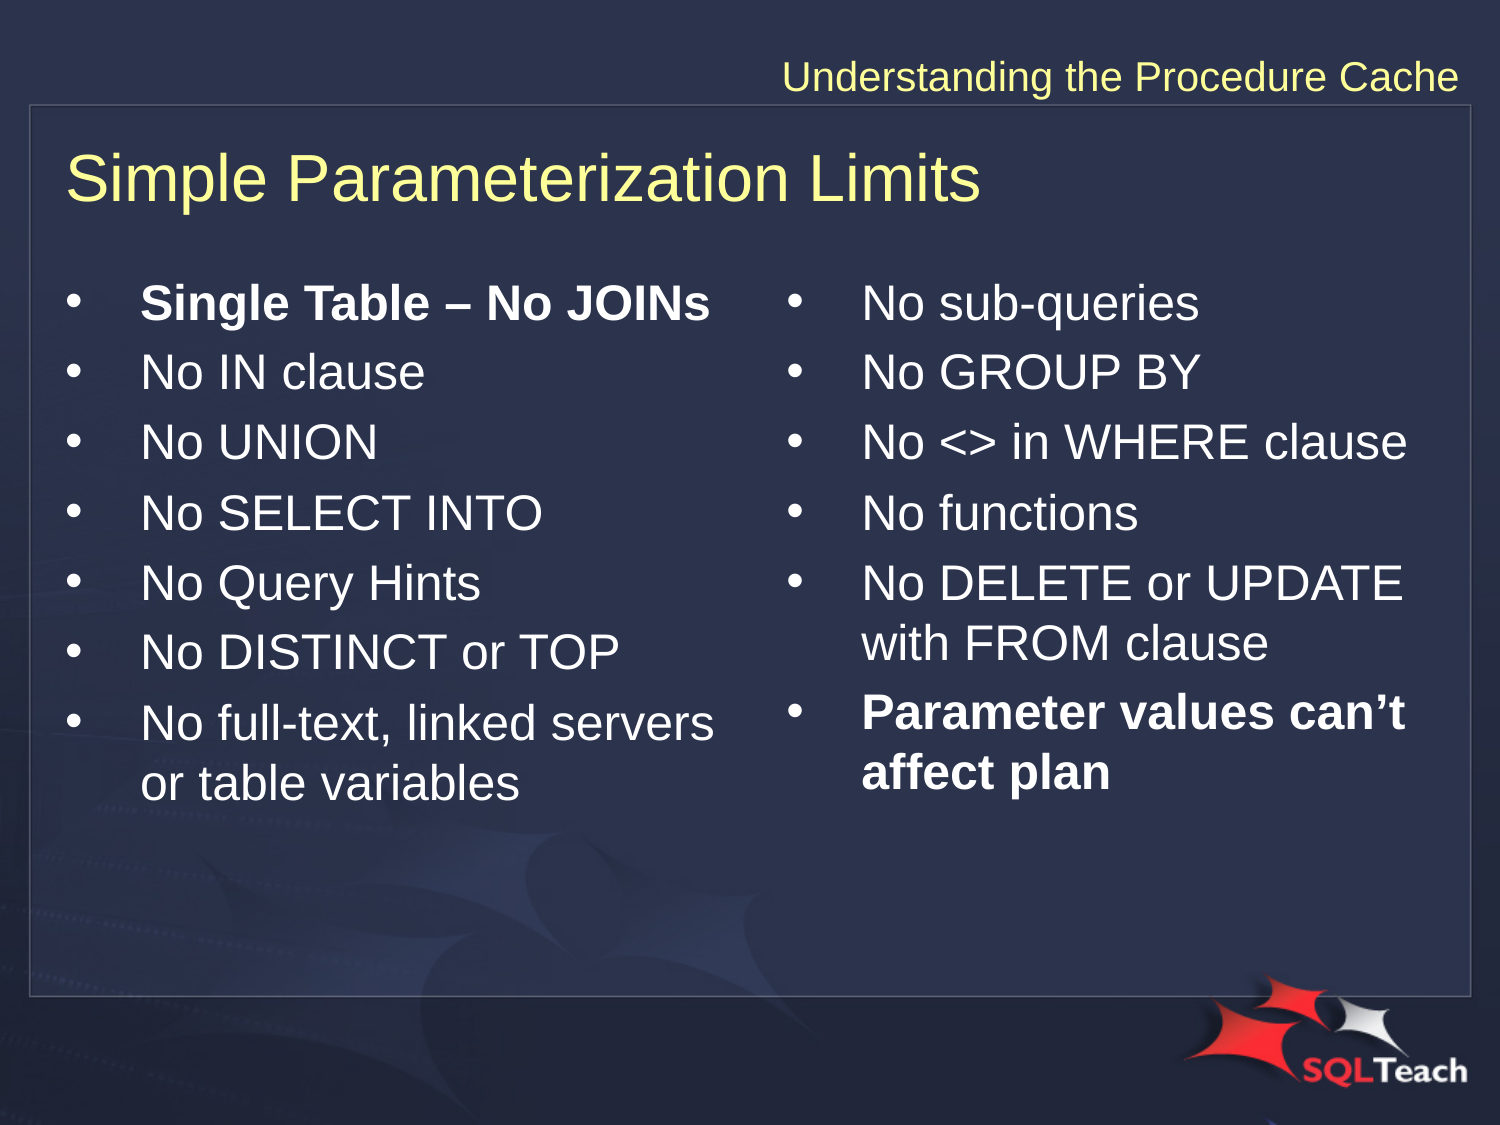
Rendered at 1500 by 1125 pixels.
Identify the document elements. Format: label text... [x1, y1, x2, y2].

list Single Table – No JOINs No IN clause No UNION No SELECT INTO No Query Hints No DISTINCT or TOP No full-text, linked servers or table variables No sub-queries No GROUP BY No <> in WHERE clause No functions No DELETE or UPDATE with FROM clause Parameter values can’t affect plan [49, 262, 1463, 988]
picture [0, 0, 1500, 1125]
title Simple Parameterization Limits [49, 137, 1326, 213]
